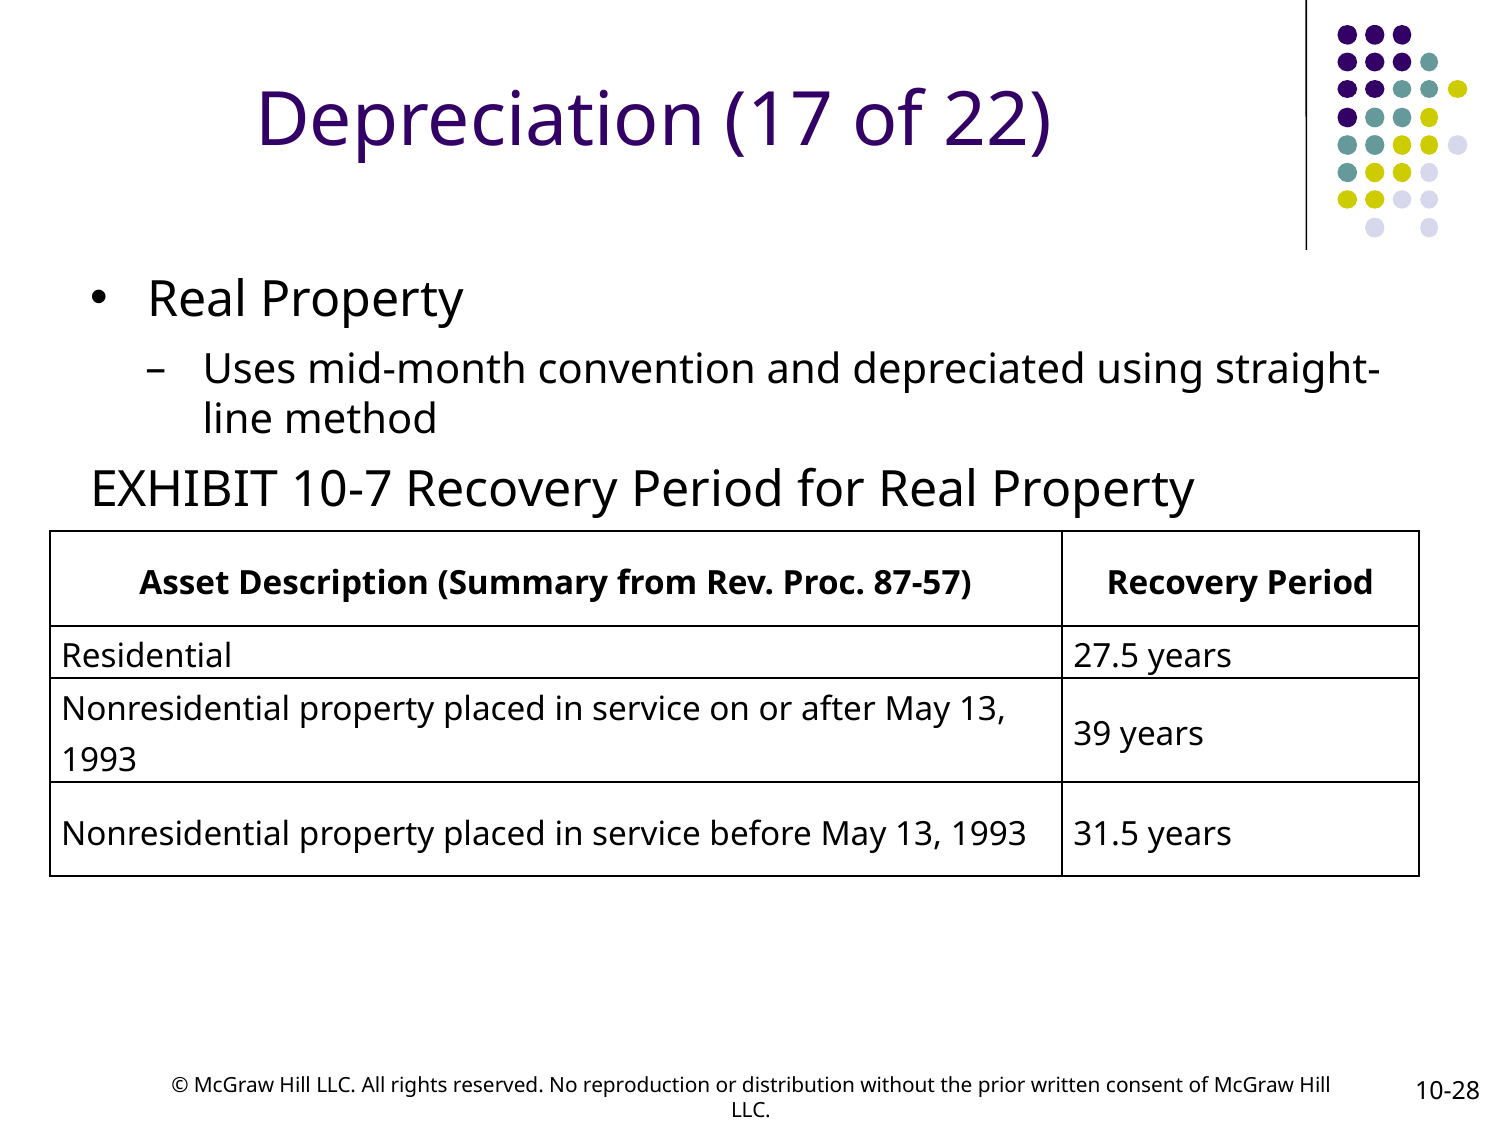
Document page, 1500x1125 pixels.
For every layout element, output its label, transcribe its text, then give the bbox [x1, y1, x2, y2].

table_cell Nonresidential property placed in service before May 13, 1993 [51, 783, 1061, 875]
table_cell Residential [51, 627, 1061, 677]
list Real Property Uses mid-month convention and depreciated using straight-line method EXHIBIT 10-7 Recovery Period for Real Property [75, 259, 1425, 1062]
slide_number 10-28 [1345, 1061, 1496, 1122]
title Depreciation (17 of 22) [32, 8, 1275, 234]
table_header Recovery Period [1063, 532, 1418, 625]
table_cell Nonresidential property placed in service on or after May 13, 1993 [51, 679, 1061, 781]
table_cell 31.5 years [1063, 783, 1418, 875]
table_cell 39 years [1063, 679, 1418, 781]
table_header Asset Description (Summary from Rev. Proc. 87-57) [51, 532, 1061, 625]
table_cell 27.5 years [1063, 627, 1418, 677]
